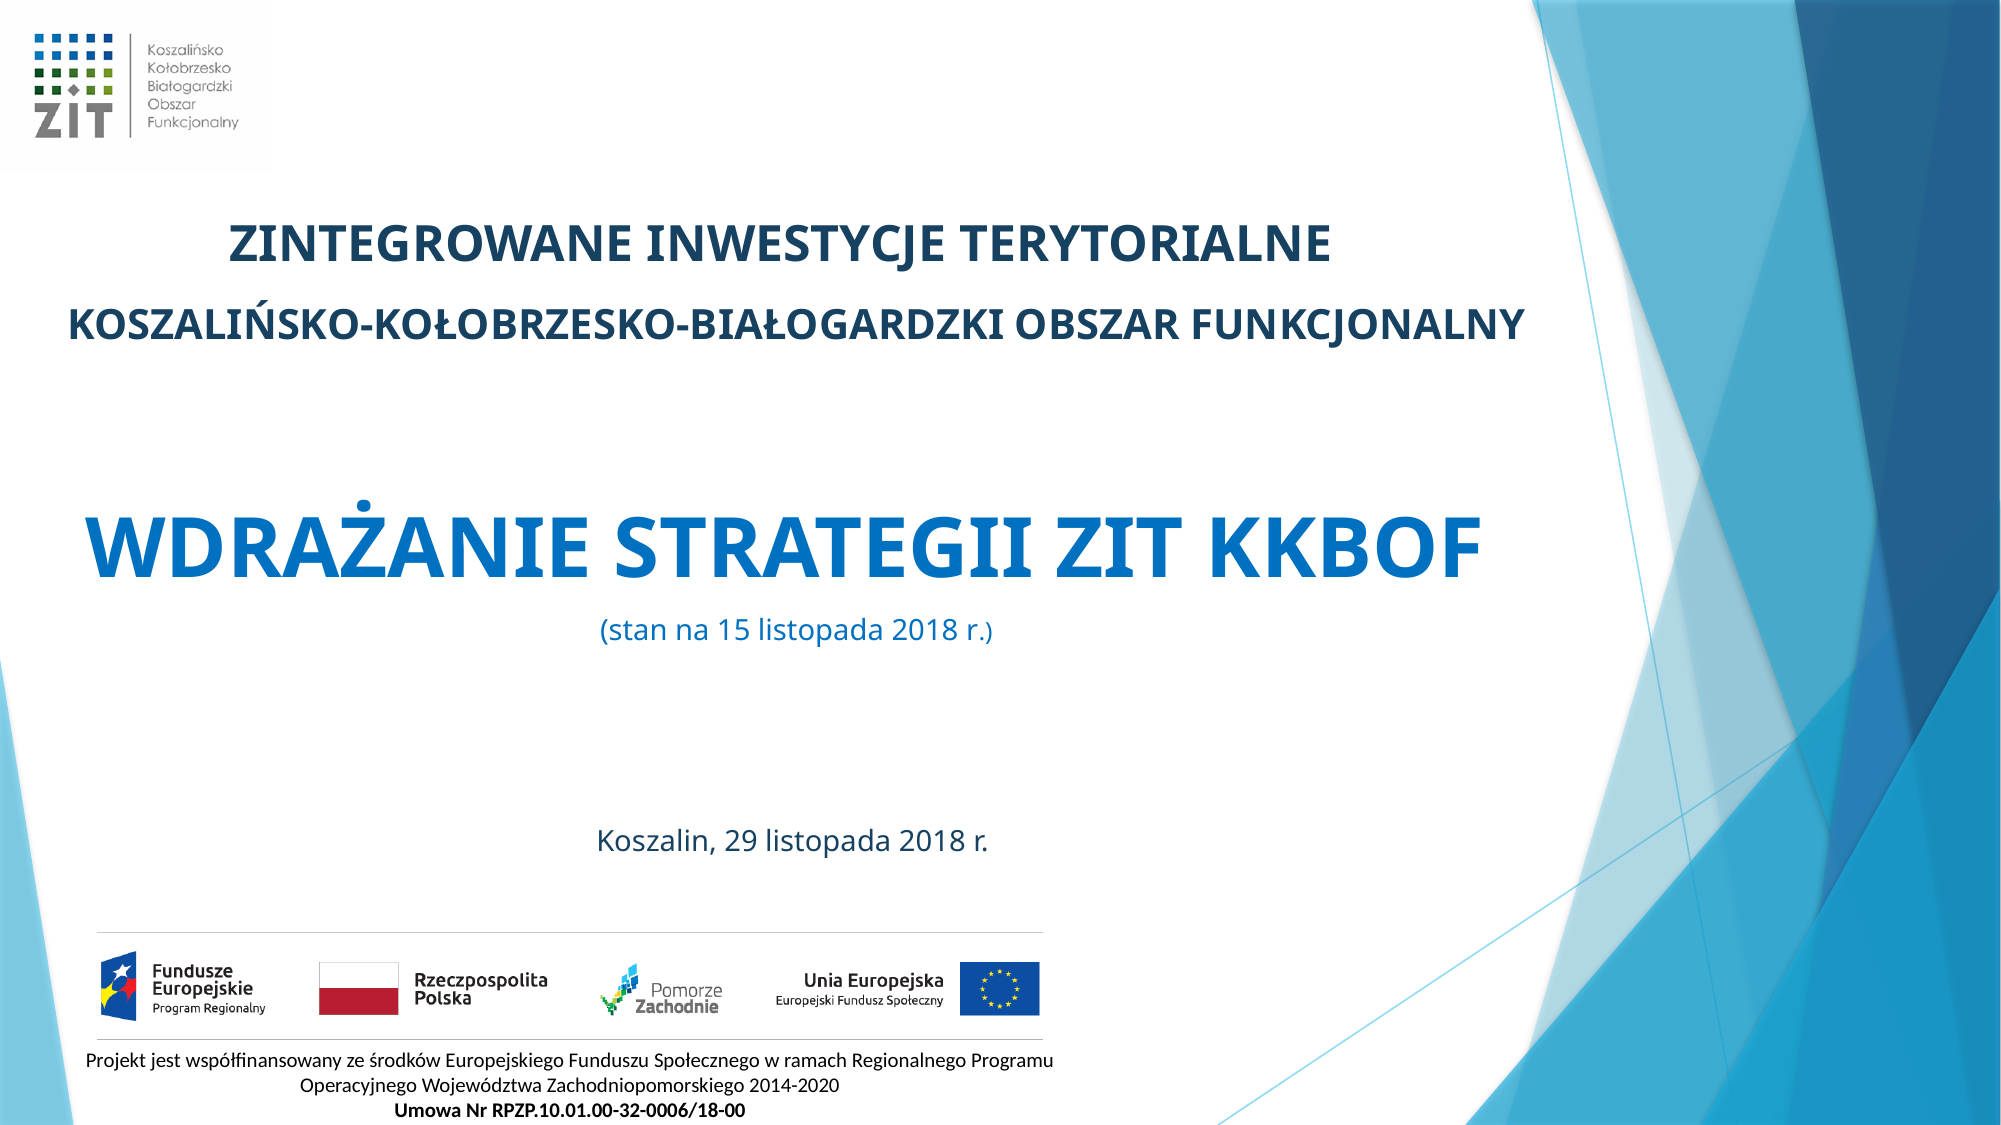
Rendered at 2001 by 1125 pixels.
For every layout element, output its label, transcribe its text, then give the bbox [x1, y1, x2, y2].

text_box Projekt jest współfinansowany ze środków Europejskiego Funduszu Społecznego w ramach Regionalnego Programu Operacyjnego Województwa Zachodniopomorskiego 2014-2020 Umowa Nr RPZP.10.01.00-32-0006/18-00 [69, 1039, 1070, 1125]
list ZINTEGROWANE INWESTYCJE TERYTORIALNE KOSZALIŃSKO-KOŁOBRZESKO-BIAŁOGARDZKI OBSZAR FUNKCJONALNY WDRAŻANIE STRATEGII ZIT KKBOF (stan na 15 listopada 2018 r.) Koszalin, 29 listopada 2018 r. [0, 160, 1622, 922]
picture [0, 0, 273, 160]
picture [96, 931, 1043, 1040]
